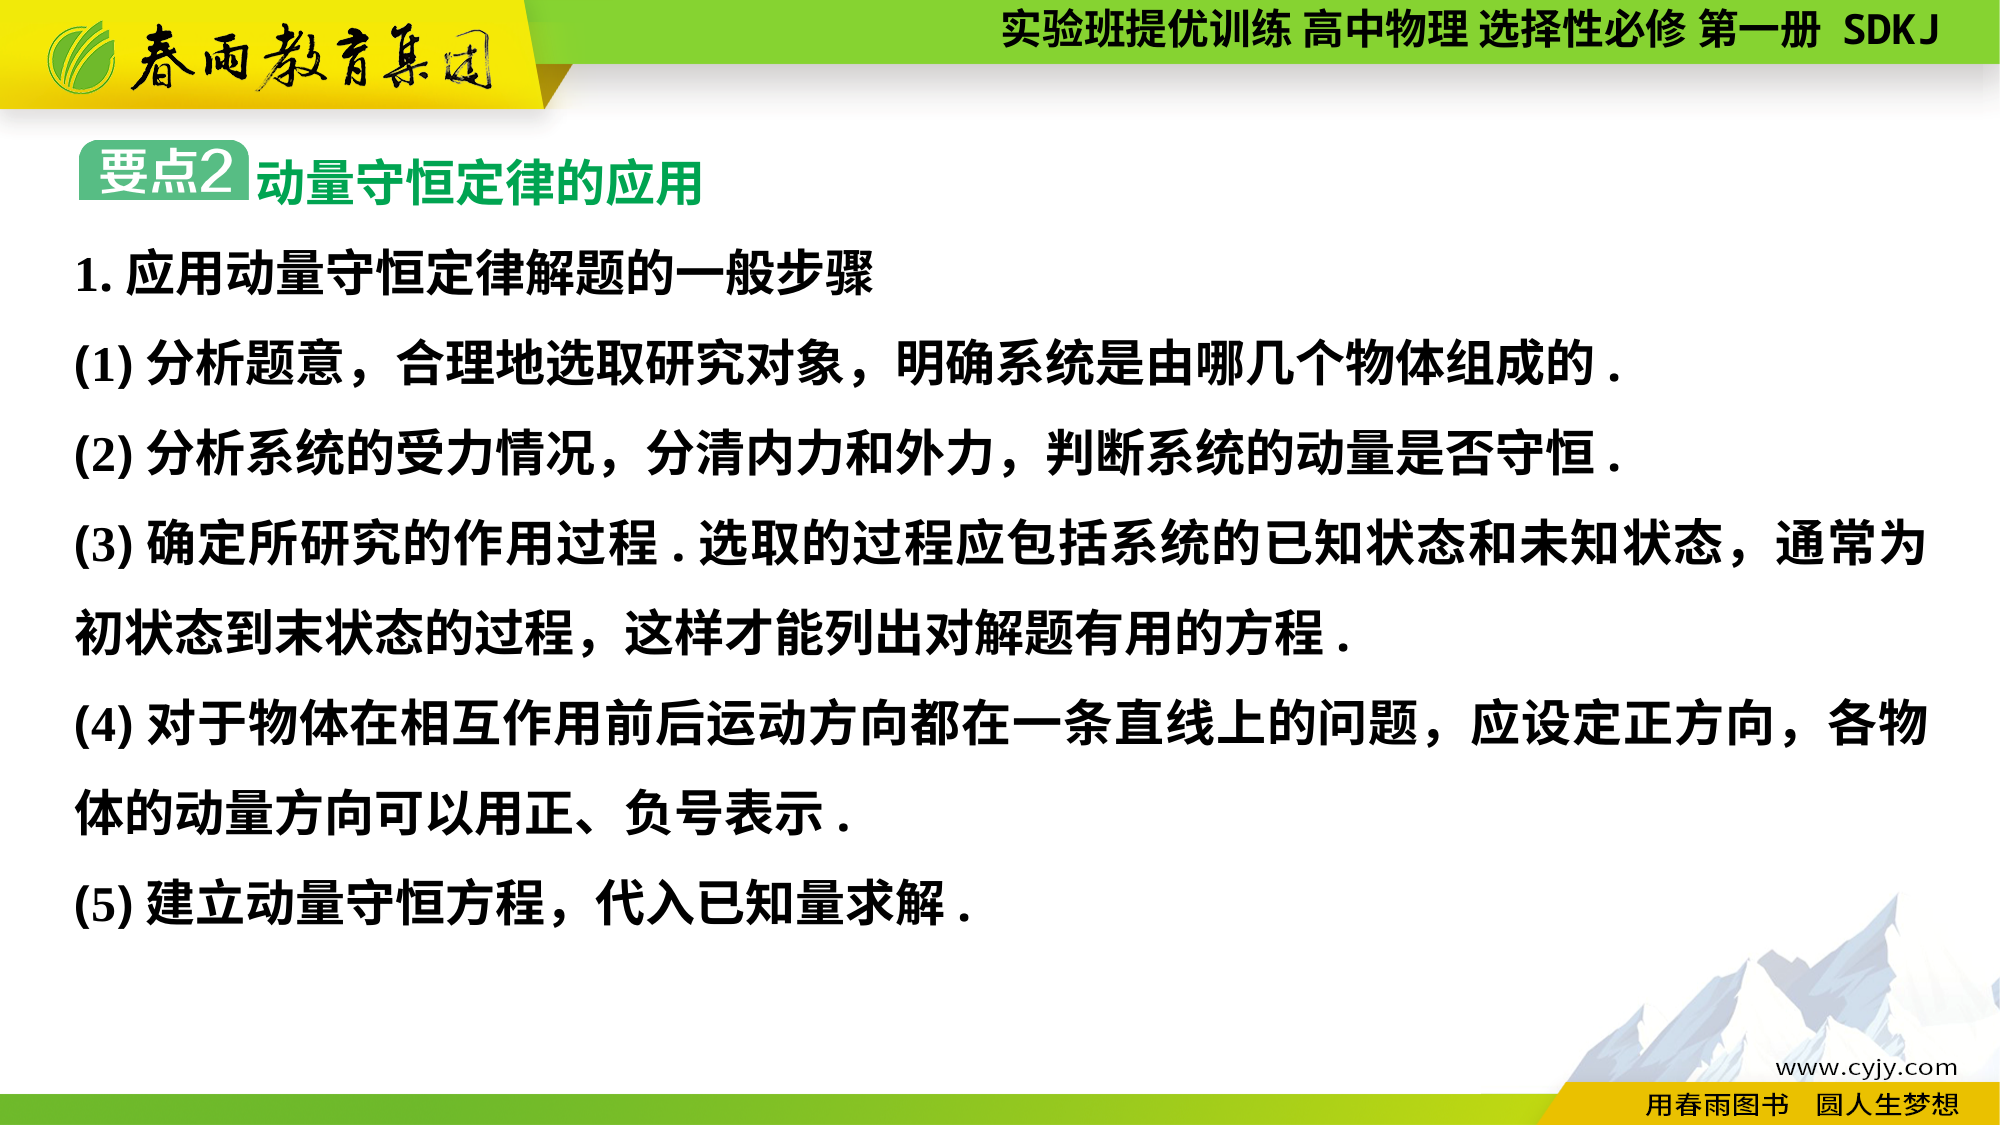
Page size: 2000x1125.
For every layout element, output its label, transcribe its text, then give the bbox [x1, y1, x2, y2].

picture [0, 0, 2000, 1125]
list 动量守恒定律的应用 1.应用动量守恒定律解题的一般步骤 (1)分析题意，合理地选取研究对象，明确系统是由哪几个物体组成的. (2)分析系统的受力情况，分清内力和外力，判断系统的动量是否守恒. (3)确定所研究的作用过程.选取的过程应包括系统的已知状态和未知状态，通常为初状态到末状态的过程，这样才能列出对解题有用的方程. (4)对于物体在相互作用前后运动方向都在一条直线上的问题，应设定正方向，各物体的动量方向可以用正、负号表示. (5)建立动量守恒方程，代入已知量求解. [59, 113, 1944, 947]
